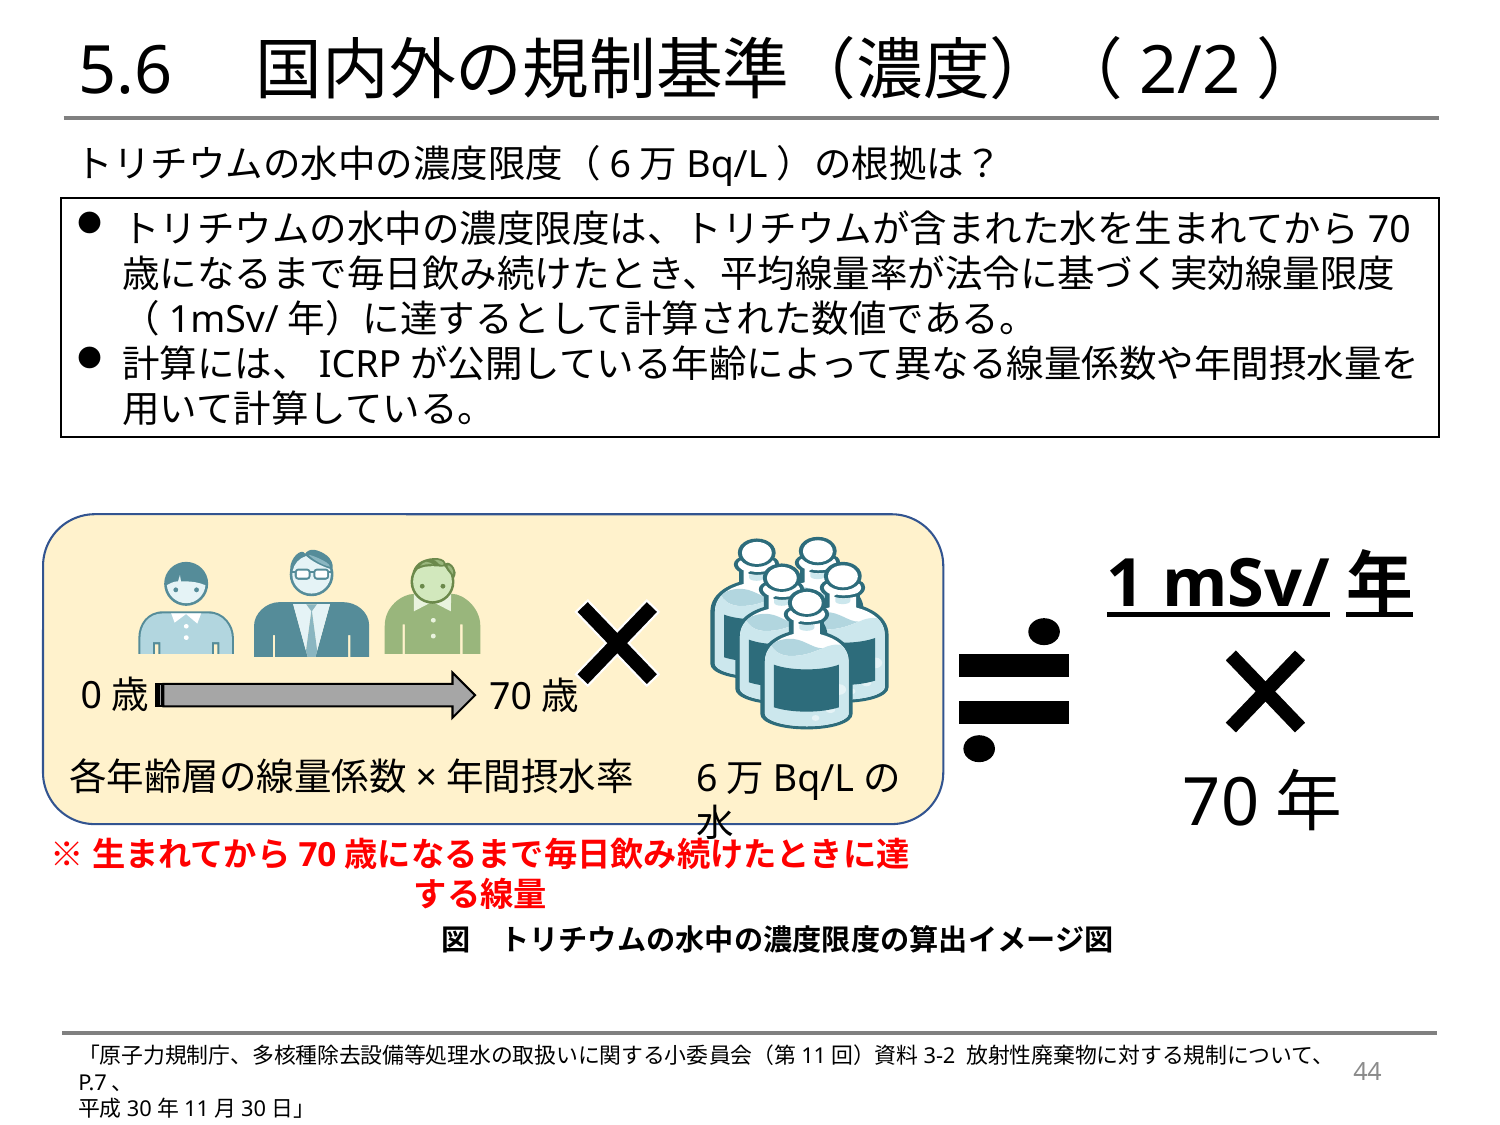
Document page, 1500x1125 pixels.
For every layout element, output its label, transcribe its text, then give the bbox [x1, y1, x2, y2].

text_box [940, 762, 945, 794]
text_box 1 mSv/年 [1092, 532, 1482, 628]
text_box 図 トリチウムの水中の濃度限度の算出イメージ図 [366, 914, 1190, 965]
text_box トリチウムの水中の濃度限度（6万Bq/L）の根拠は？ [60, 132, 1440, 192]
text_box 「原子力規制庁、多核種除去設備等処理水の取扱いに関する小委員会（第11回）資料3-2 放射性廃棄物に対する規制について、P.7、 平成30年11月30日」 [63, 1034, 1364, 1125]
text_box ※生まれてから70歳になるまで毎日飲み続けたときに達する線量 [26, 826, 935, 921]
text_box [54, 547, 652, 807]
title 5.6 国内外の規制基準（濃度）（2/2） [63, 28, 1439, 116]
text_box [681, 536, 940, 808]
slide_number 44 [1364, 1042, 1397, 1103]
text_box [652, 665, 661, 683]
text_box [652, 604, 661, 621]
text_box [41, 513, 935, 826]
text_box 70年 [1168, 751, 1366, 846]
text_box [1222, 647, 1309, 736]
text_box [940, 545, 945, 619]
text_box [940, 619, 1088, 762]
text_box トリチウムの水中の濃度限度は、トリチウムが含まれた水を生まれてから70歳になるまで毎日飲み続けたとき、平均線量率が法令に基づく実効線量限度（1mSv/年）に達するとして計算された数値である。 計算には、ICRPが公開している年齢によって異なる線量係数や年間摂水量を用いて計算している。 [60, 197, 1440, 438]
